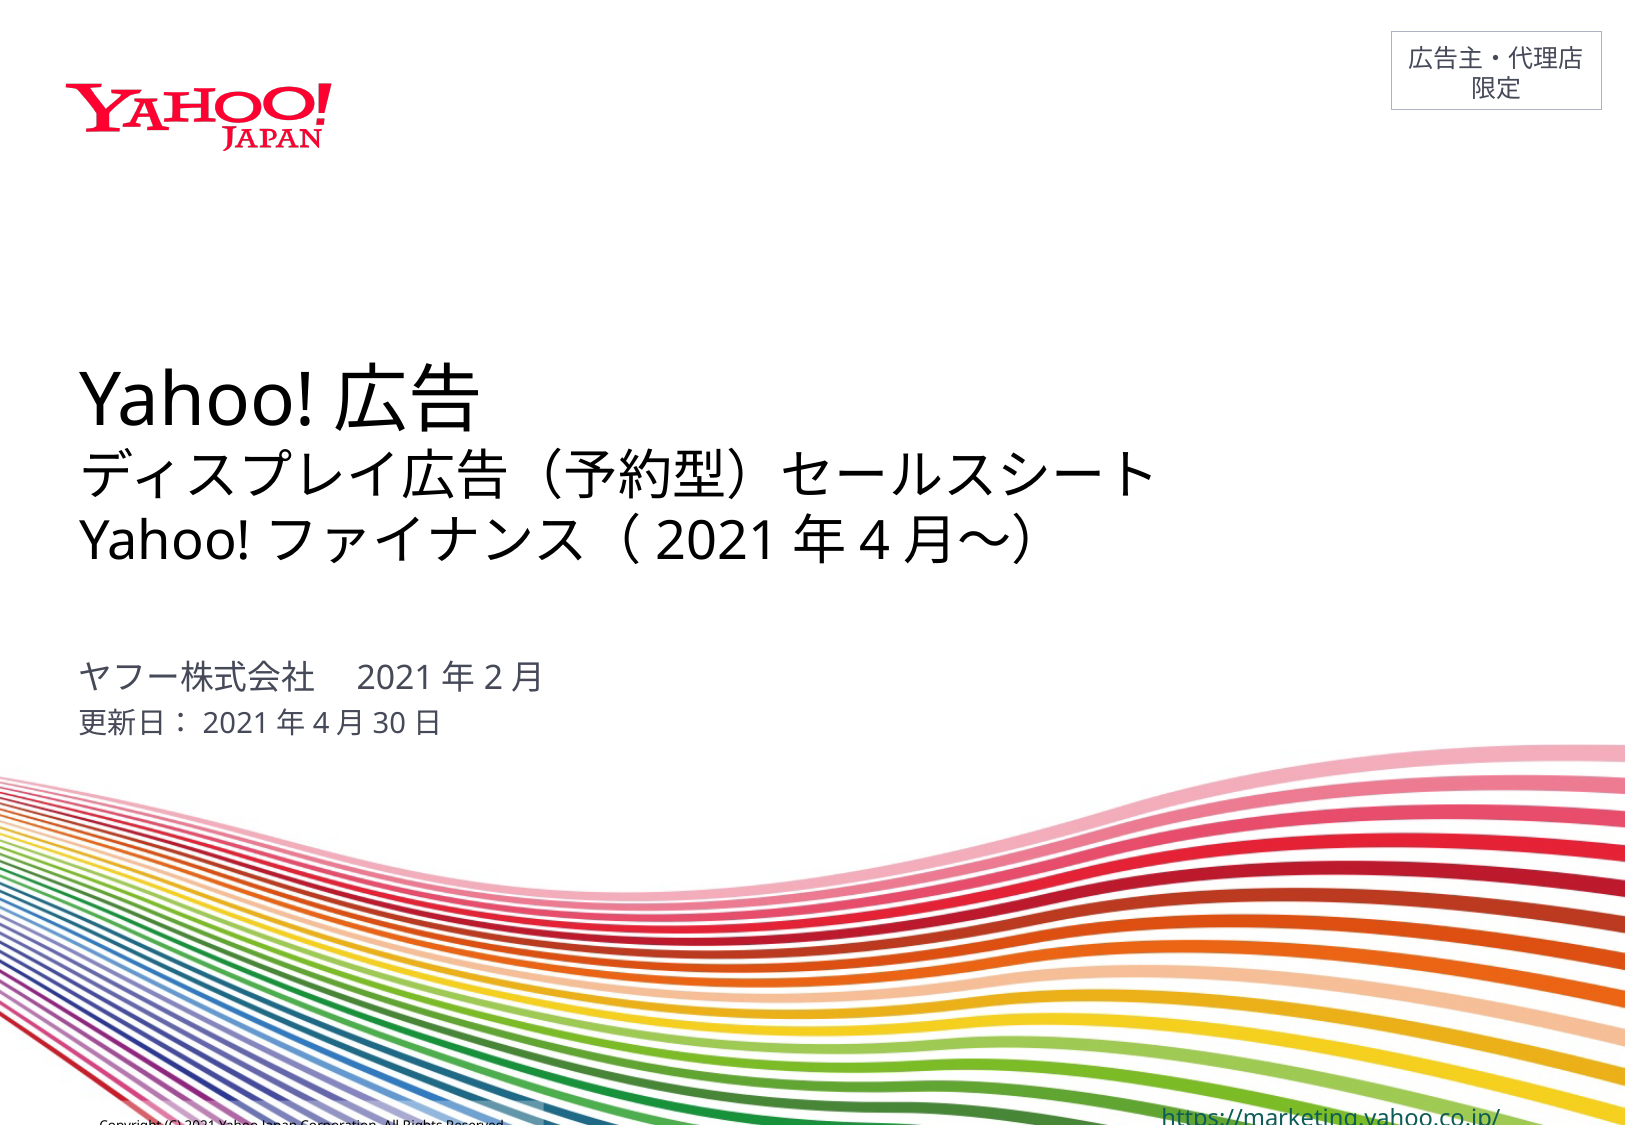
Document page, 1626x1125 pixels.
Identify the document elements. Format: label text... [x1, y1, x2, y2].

text_box Yahoo!広告 ディスプレイ広告（予約型）セールスシート Yahoo!ファイナンス（2021年4月～） [64, 343, 1545, 578]
picture [39, 66, 358, 165]
text_box ヤフー株式会社 2021年2月 更新日：2021年4月30日 [63, 646, 650, 740]
picture [0, 743, 1625, 1125]
